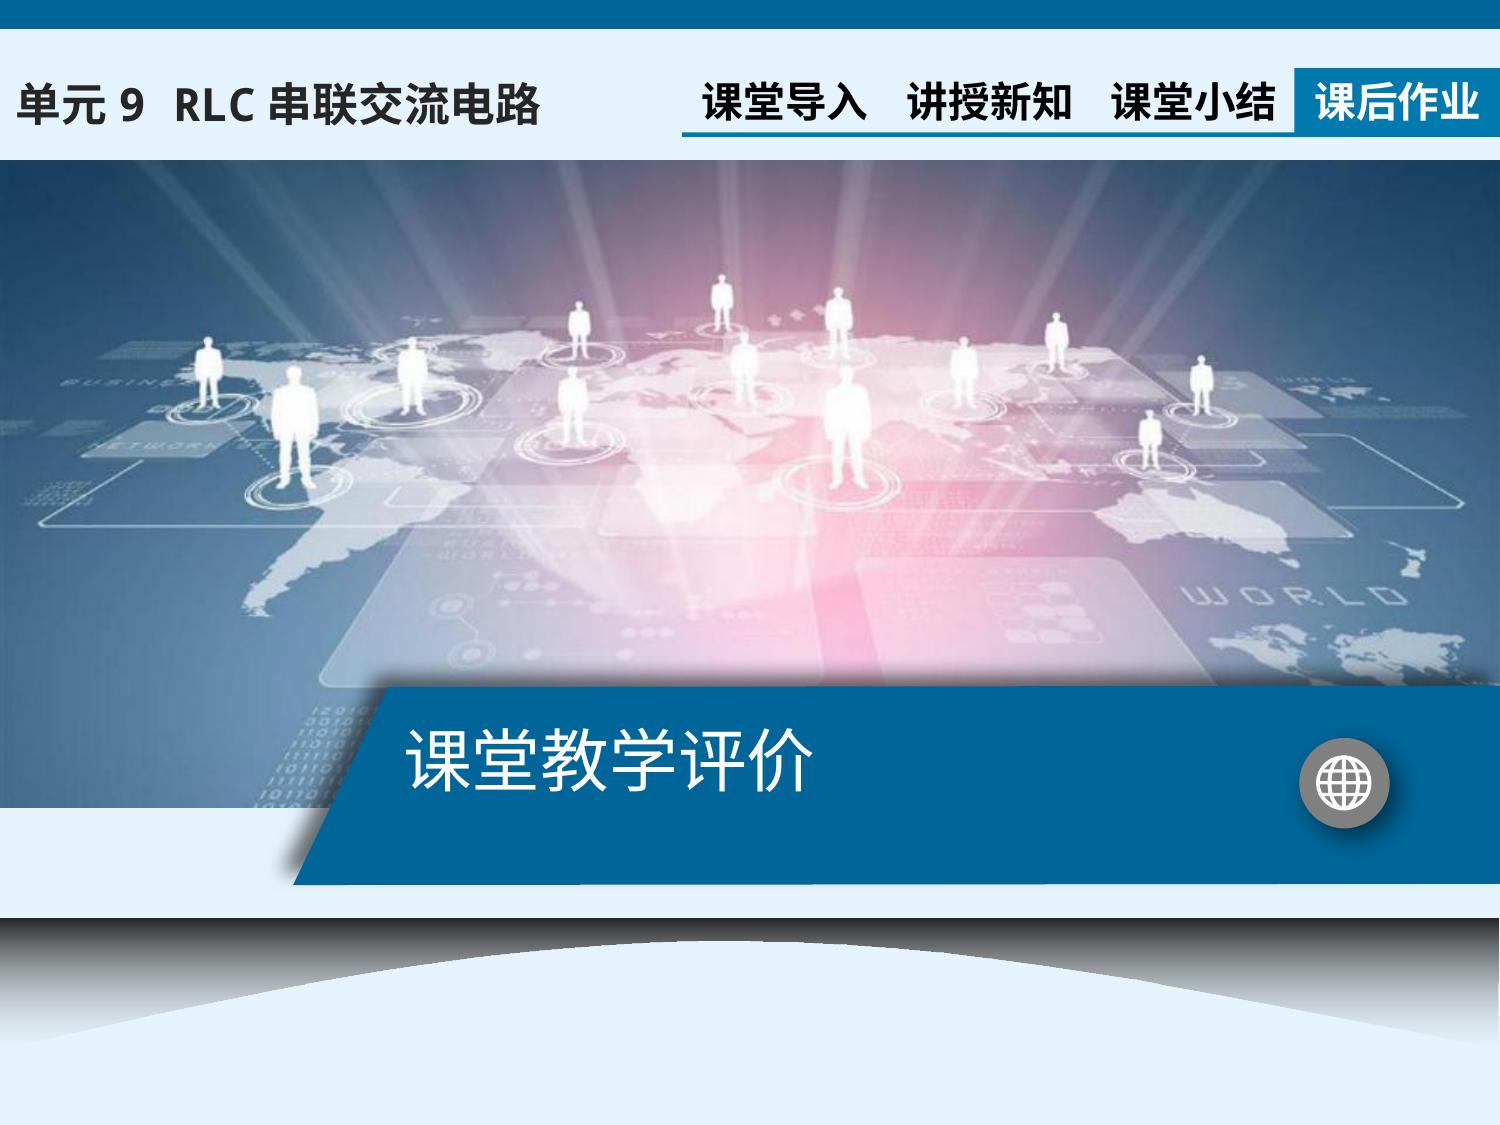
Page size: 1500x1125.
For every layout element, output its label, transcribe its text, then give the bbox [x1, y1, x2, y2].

title 课堂教学评价 [388, 654, 1499, 809]
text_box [681, 67, 1500, 135]
text_box 单元9 RLC串联交流电路 [1, 68, 1280, 138]
picture [0, 160, 1500, 808]
